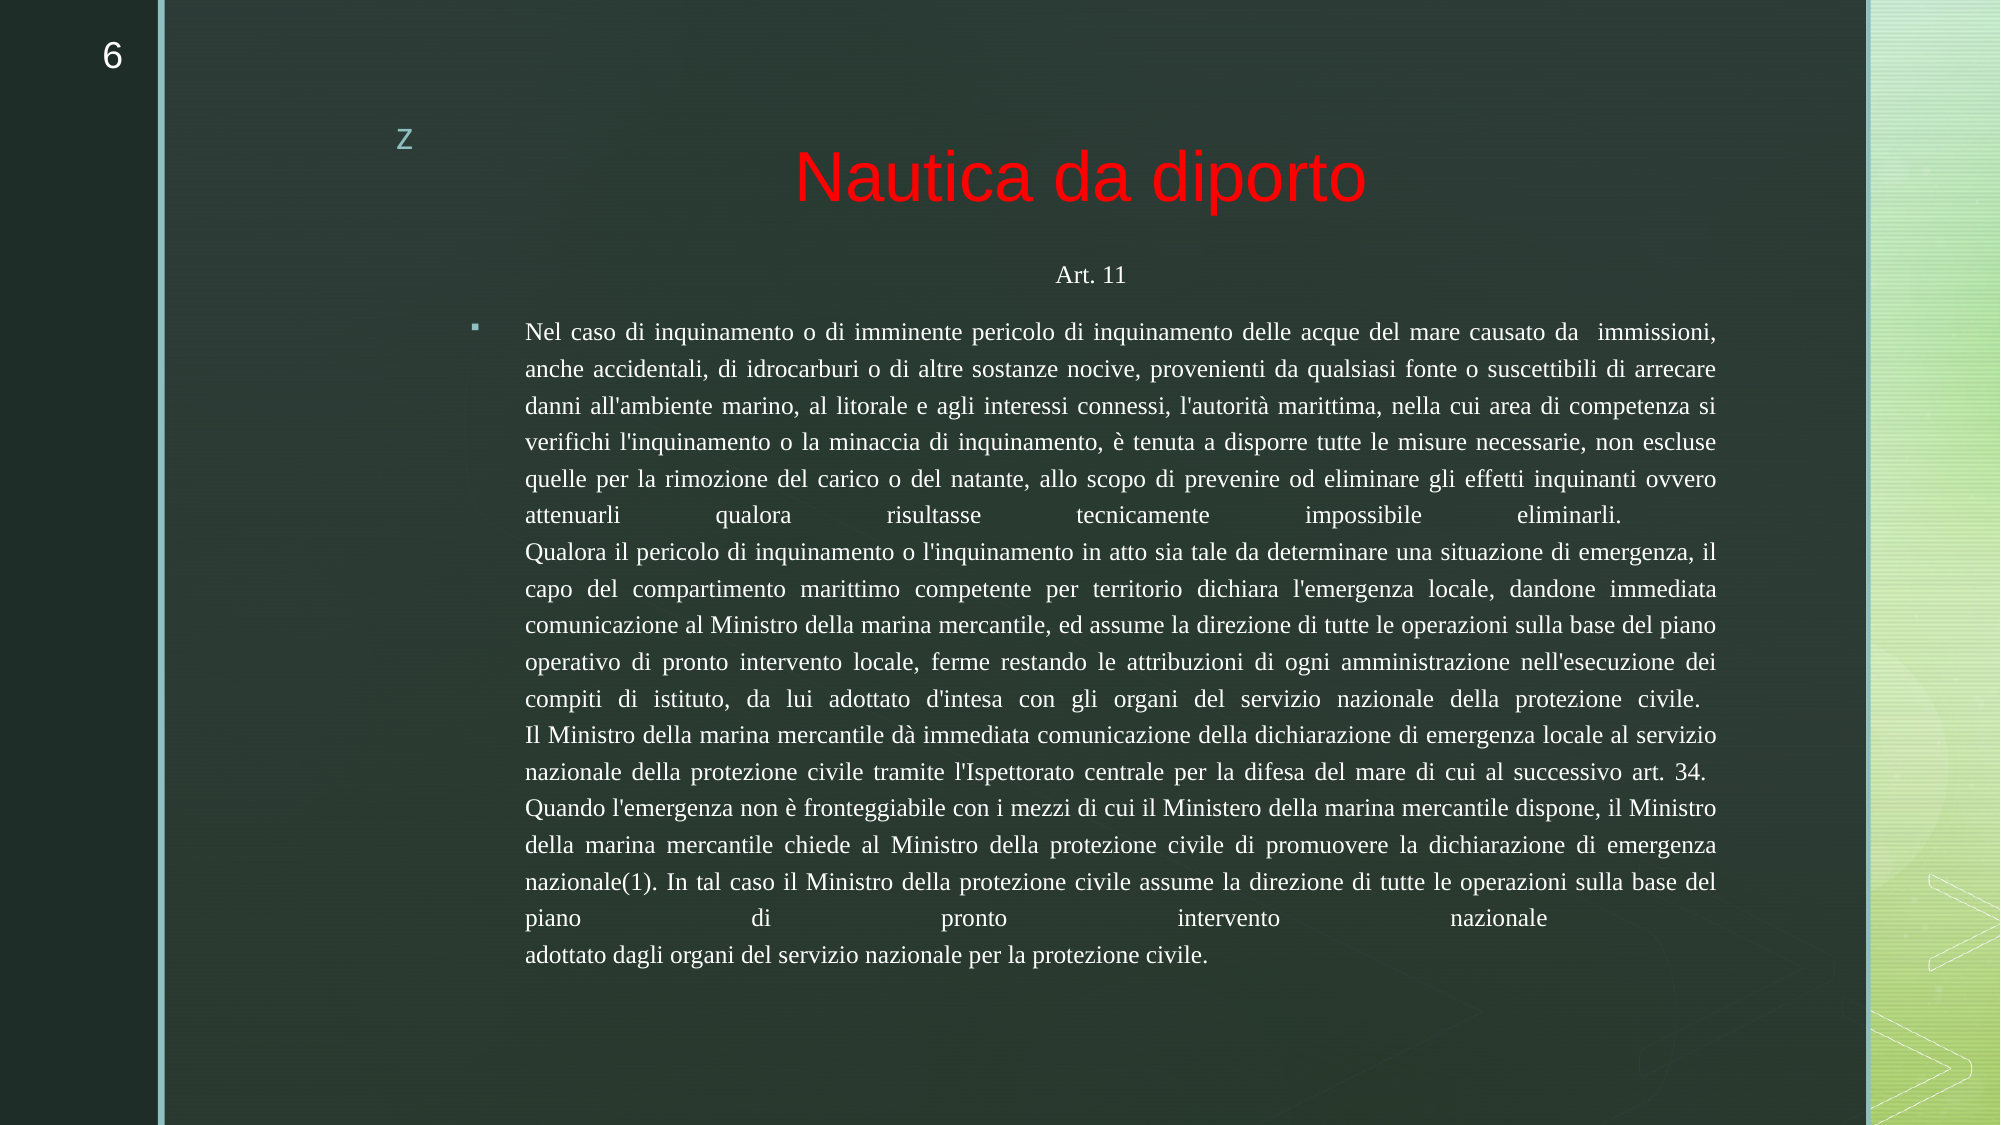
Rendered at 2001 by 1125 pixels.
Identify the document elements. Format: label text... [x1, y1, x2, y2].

picture [1871, 0, 2001, 1125]
list Art. 11 Nel caso di inquinamento o di imminente pericolo di inquinamento delle acque del mare causato da immissioni, anche accidentali, di idrocarburi o di altre sostanze nocive, provenienti da qualsiasi fonte o suscettibili di arrecare danni all'ambiente marino, al litorale e agli interessi connessi, l'autorità marittima, nella cui area di competenza si verifichi l'inquinamento o la minaccia di inquinamento, è tenuta a disporre tutte le misure necessarie, non escluse quelle per la rimozione del carico o del natante, allo scopo di prevenire od eliminare gli effetti inquinanti ovvero attenuarli qualora risultasse tecnicamente impossibile eliminarli. Qualora il pericolo di inquinamento o l'inquinamento in atto sia tale da determinare una situazione di emergenza, il capo del compartimento marittimo competente per territorio dichiara l'emergenza locale, dandone immediata comunicazione al Ministro della marina mercantile, ed assume la direzione di tutte le operazioni sulla base del piano operativo di pronto intervento locale, ferme restando le attribuzioni di ogni amministrazione nell'esecuzione dei compiti di istituto, da lui adottato d'intesa con gli organi del servizio nazionale della protezione civile. Il Ministro della marina mercantile dà immediata comunicazione della dichiarazione di emergenza locale al servizio nazionale della protezione civile tramite l'Ispettorato centrale per la difesa del mare di cui al successivo art. 34. Quando l'emergenza non è fronteggiabile con i mezzi di cui il Ministero della marina mercantile dispone, il Ministro della marina mercantile chiede al Ministro della protezione civile di promuovere la dichiarazione di emergenza nazionale(1). In tal caso il Ministro della protezione civile assume la direzione di tutte le operazioni sulla base del piano di pronto intervento nazionale adottato dagli organi del servizio nazionale per la protezione civile. [454, 228, 1734, 993]
title Nautica da diporto [428, 132, 1734, 310]
slide_number 6 [25, 26, 131, 80]
